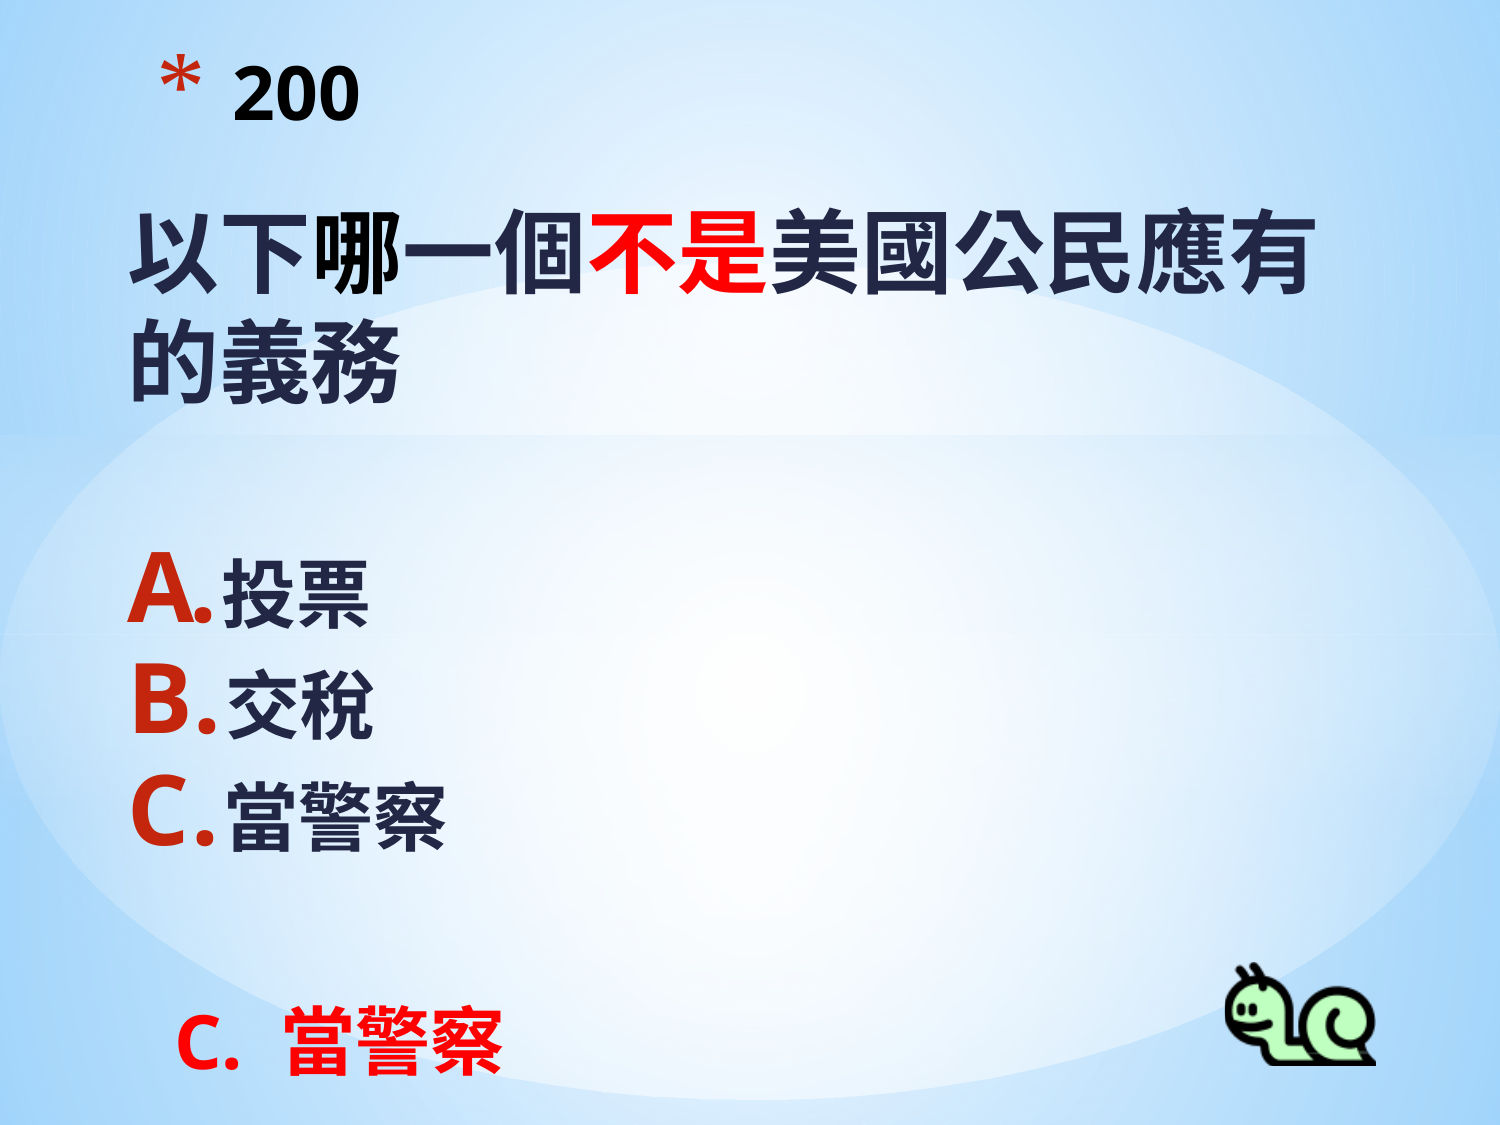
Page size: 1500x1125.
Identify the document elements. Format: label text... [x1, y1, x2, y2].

subtitle 以下哪一個不是美國公民應有的義務 投票 交稅 當警察 [112, 187, 1413, 988]
text_box C. 當警察 [159, 987, 521, 1125]
title 200 [112, 37, 1388, 225]
picture [1224, 962, 1377, 1067]
